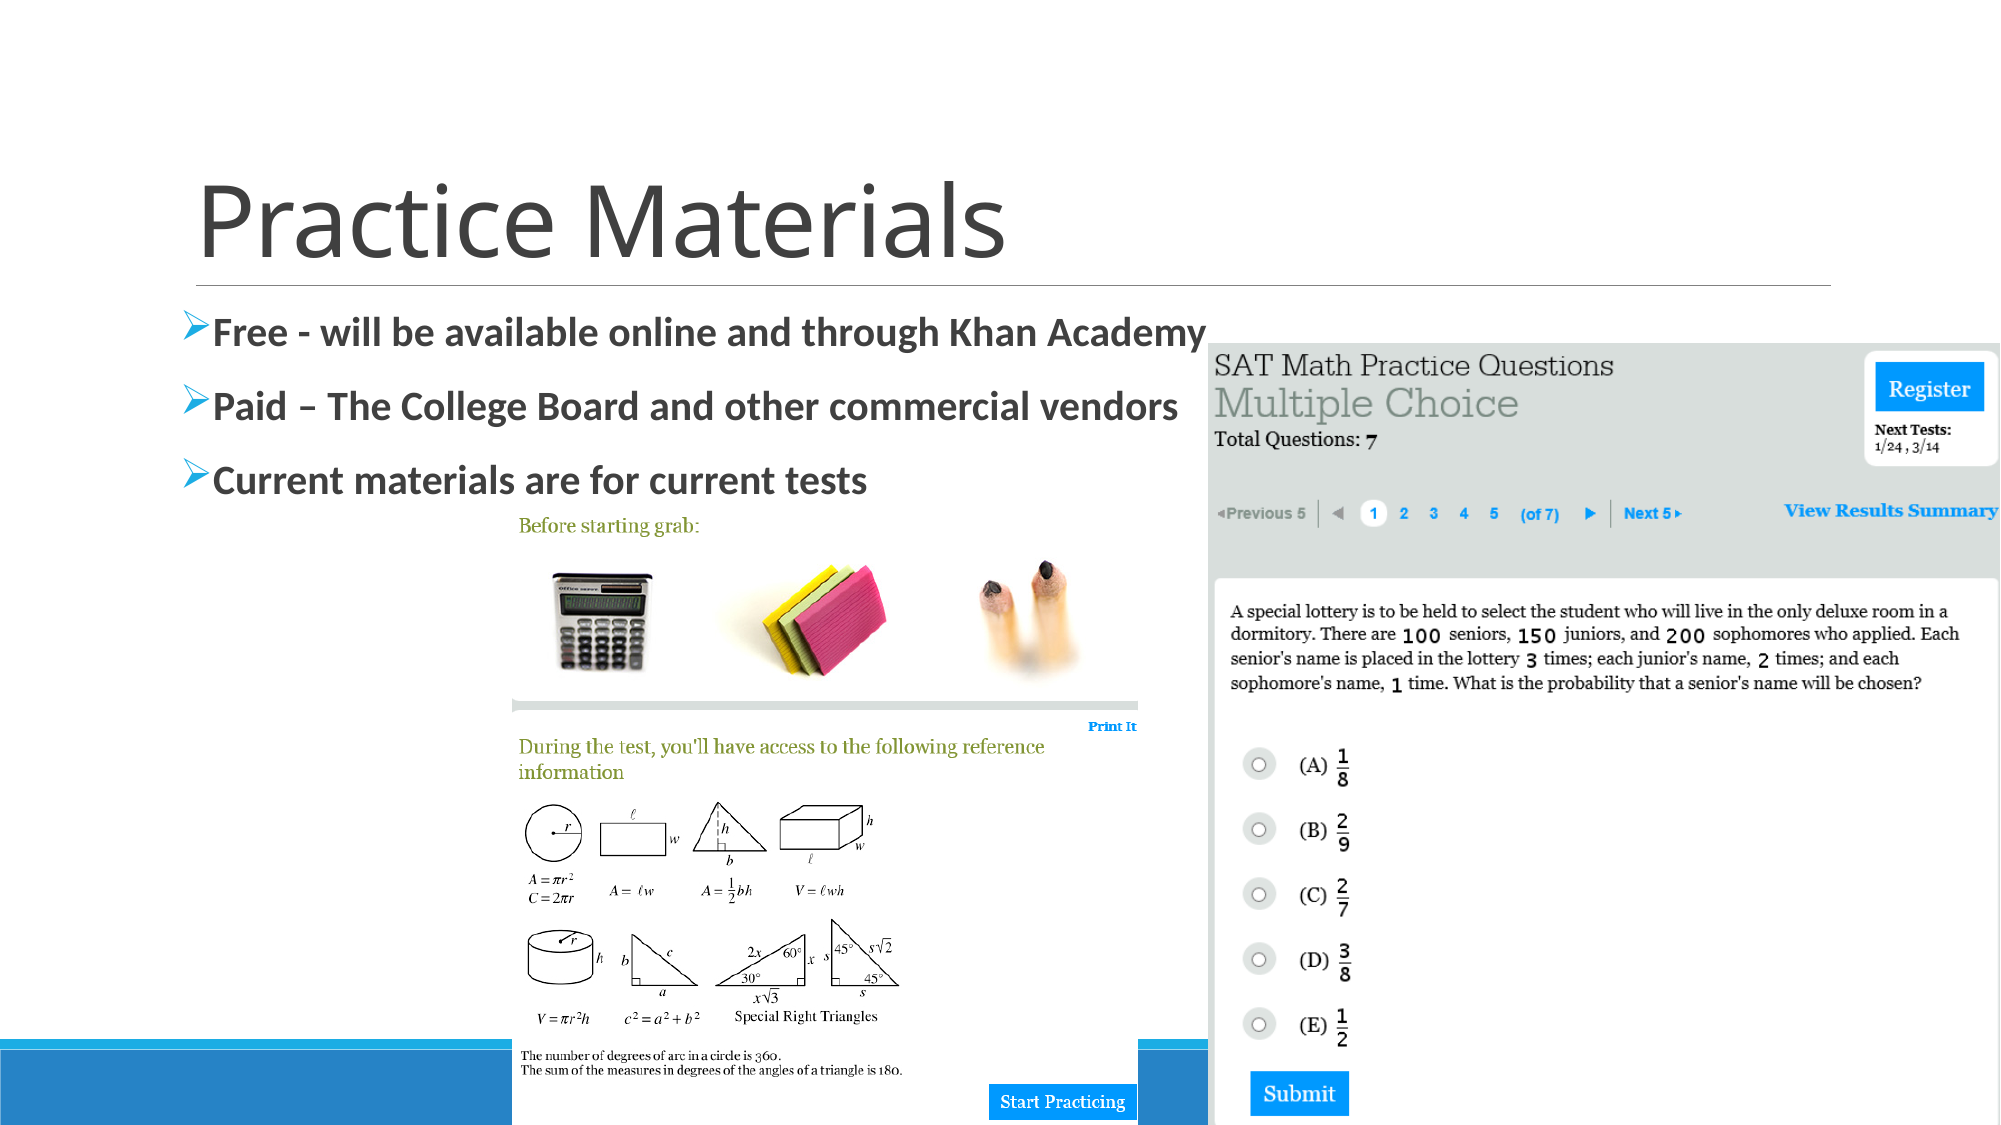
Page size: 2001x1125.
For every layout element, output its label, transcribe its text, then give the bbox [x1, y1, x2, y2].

list Free - will be available online and through Khan Academy Paid – The College Board and other commercial vendors Current materials are for current tests [180, 302, 1830, 963]
title Practice Materials [180, 97, 1830, 285]
picture [1208, 343, 2000, 1125]
picture [511, 512, 1139, 1125]
